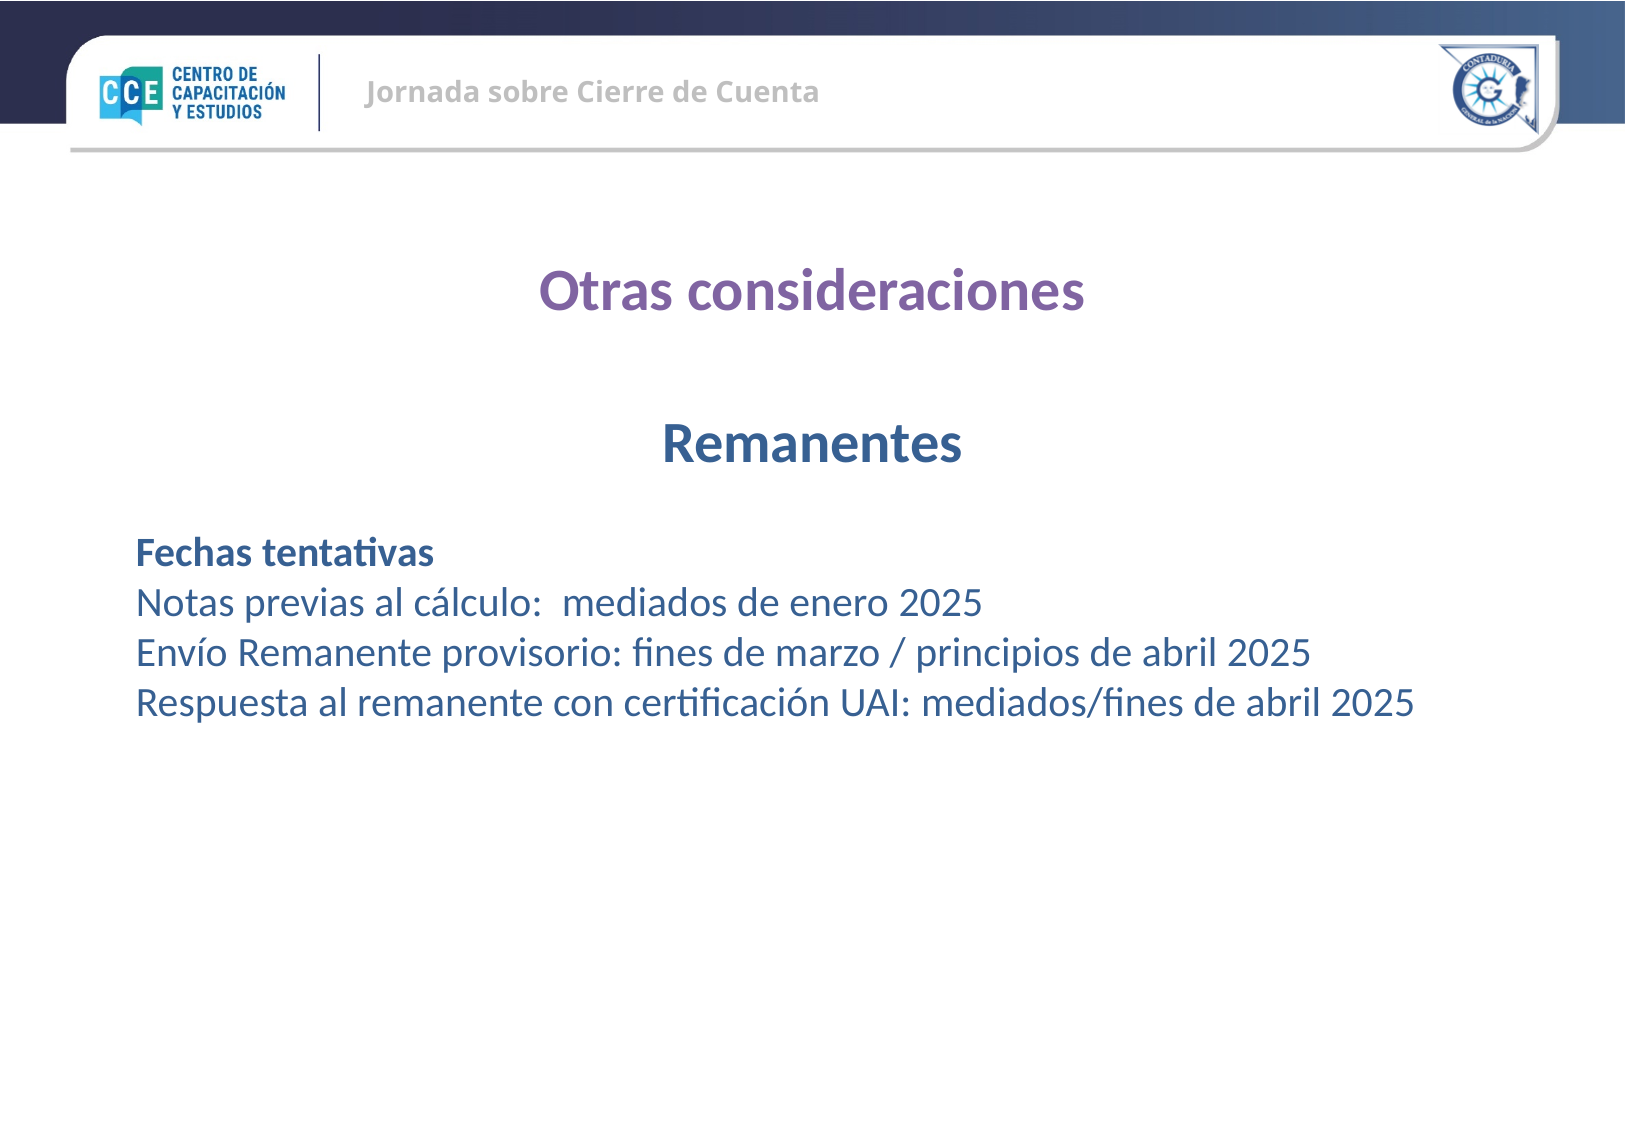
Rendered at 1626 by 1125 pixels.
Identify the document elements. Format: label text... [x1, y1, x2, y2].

title Otras consideraciones [0, 243, 1625, 331]
picture [0, 1, 1625, 156]
list Remanentes Fechas tentativas Notas previas al cálculo: mediados de enero 2025 Envío Remanente provisorio: fines de marzo / principios de abril 2025 Respuesta al remanente con certificación UAI: mediados/fines de abril 2025 [121, 397, 1504, 986]
